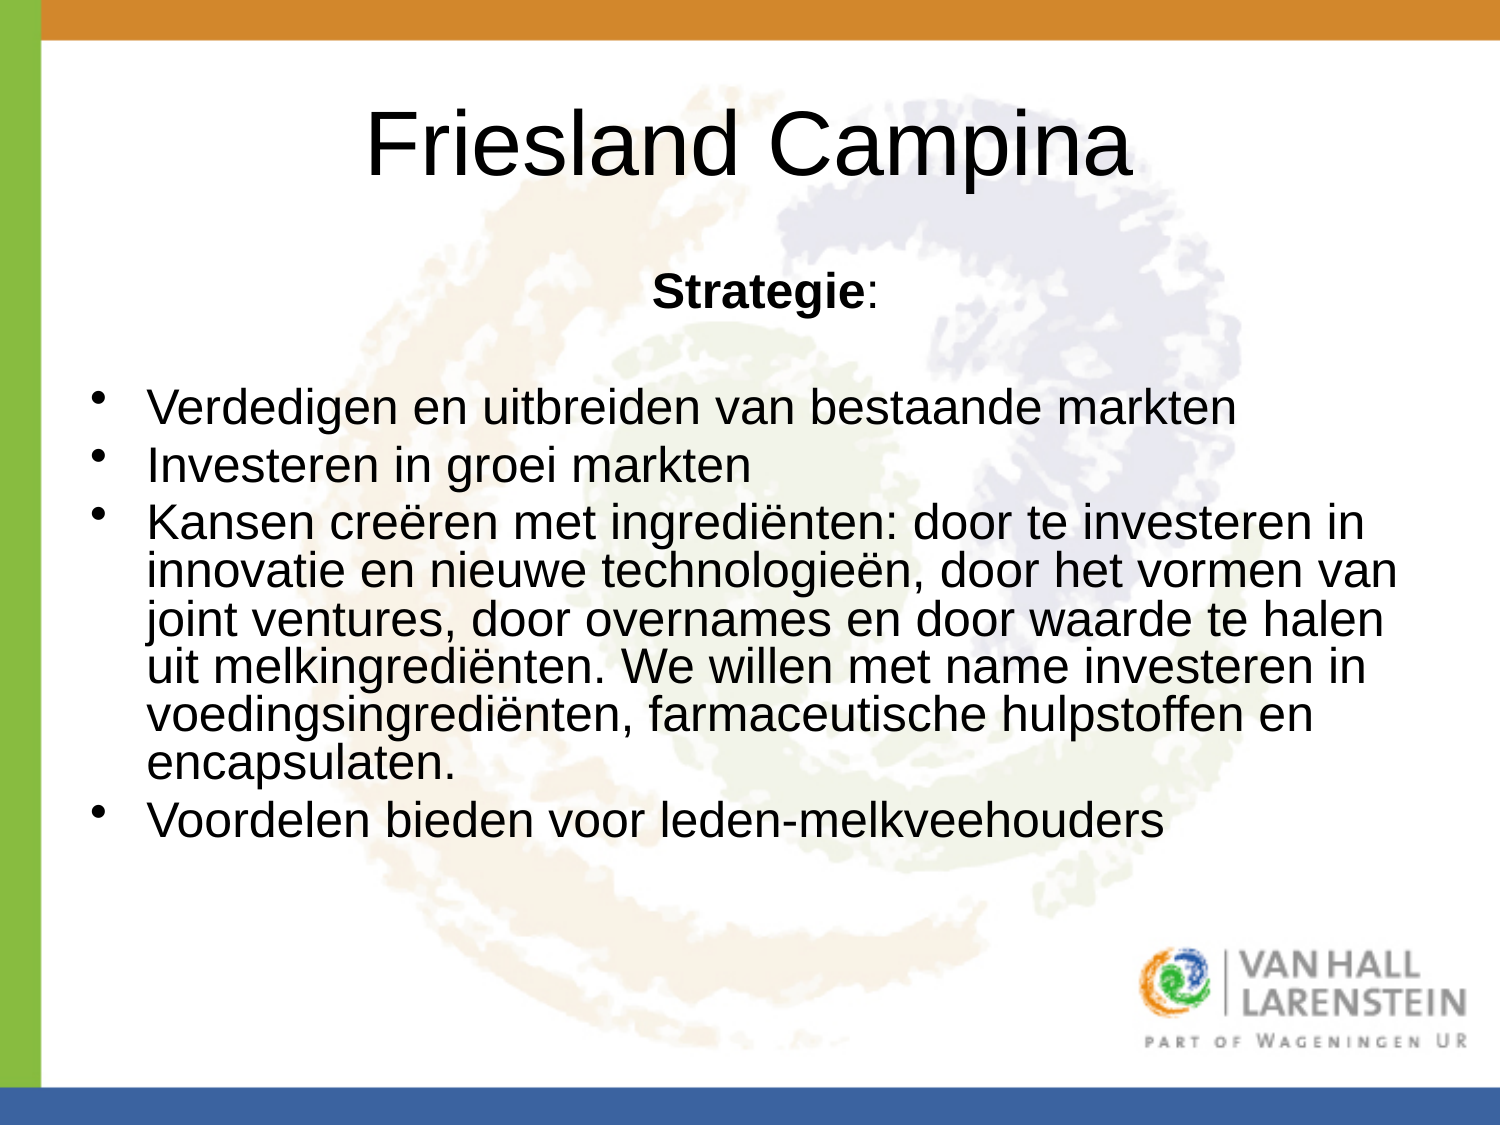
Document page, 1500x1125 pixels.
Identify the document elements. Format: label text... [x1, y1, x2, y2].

list Strategie: Verdedigen en uitbreiden van bestaande markten Investeren in groei markten Kansen creëren met ingrediënten: door te investeren in innovatie en nieuwe technologieën, door het vormen van joint ventures, door overnames en door waarde te halen uit melkingrediënten. We willen met name investeren in voedingsingrediënten, farmaceutische hulpstoffen en encapsulaten. Voordelen bieden voor leden-melkveehouders [75, 262, 1471, 953]
picture [0, 0, 1500, 1125]
title Friesland Campina [75, 45, 1425, 233]
